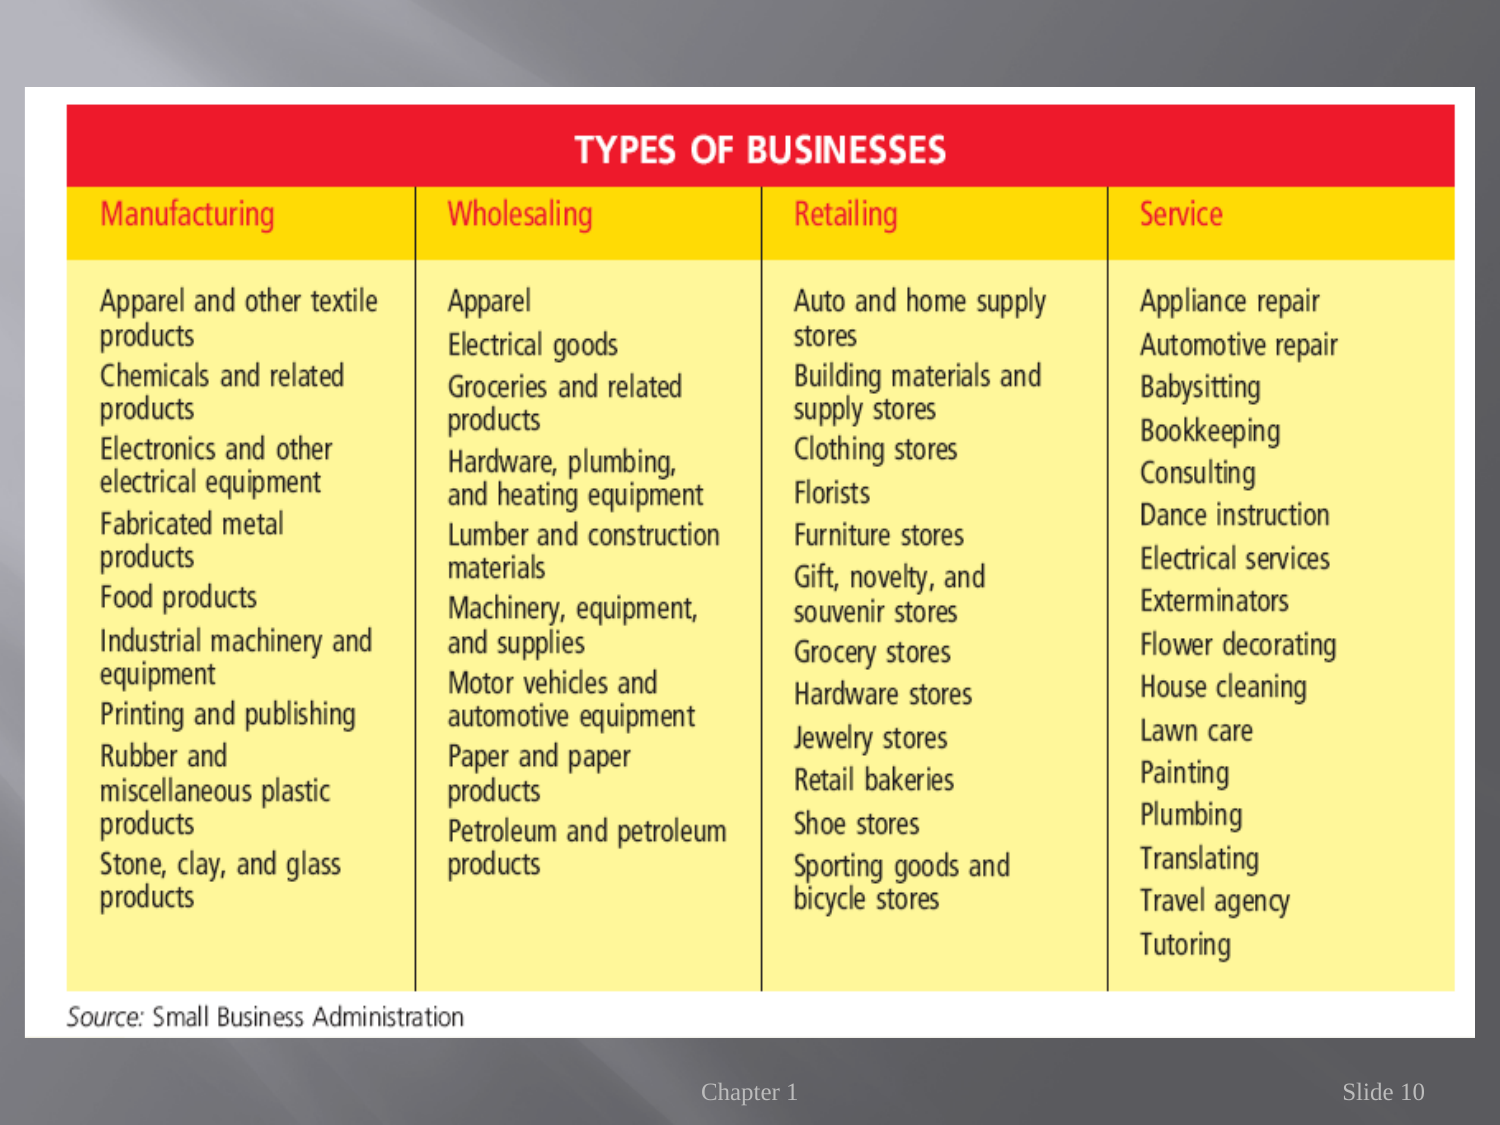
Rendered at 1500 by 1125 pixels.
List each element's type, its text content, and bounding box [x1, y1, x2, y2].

footer Chapter 1 [512, 1081, 988, 1113]
slide_number Slide 10 [1299, 1081, 1425, 1113]
picture [24, 87, 1476, 1038]
